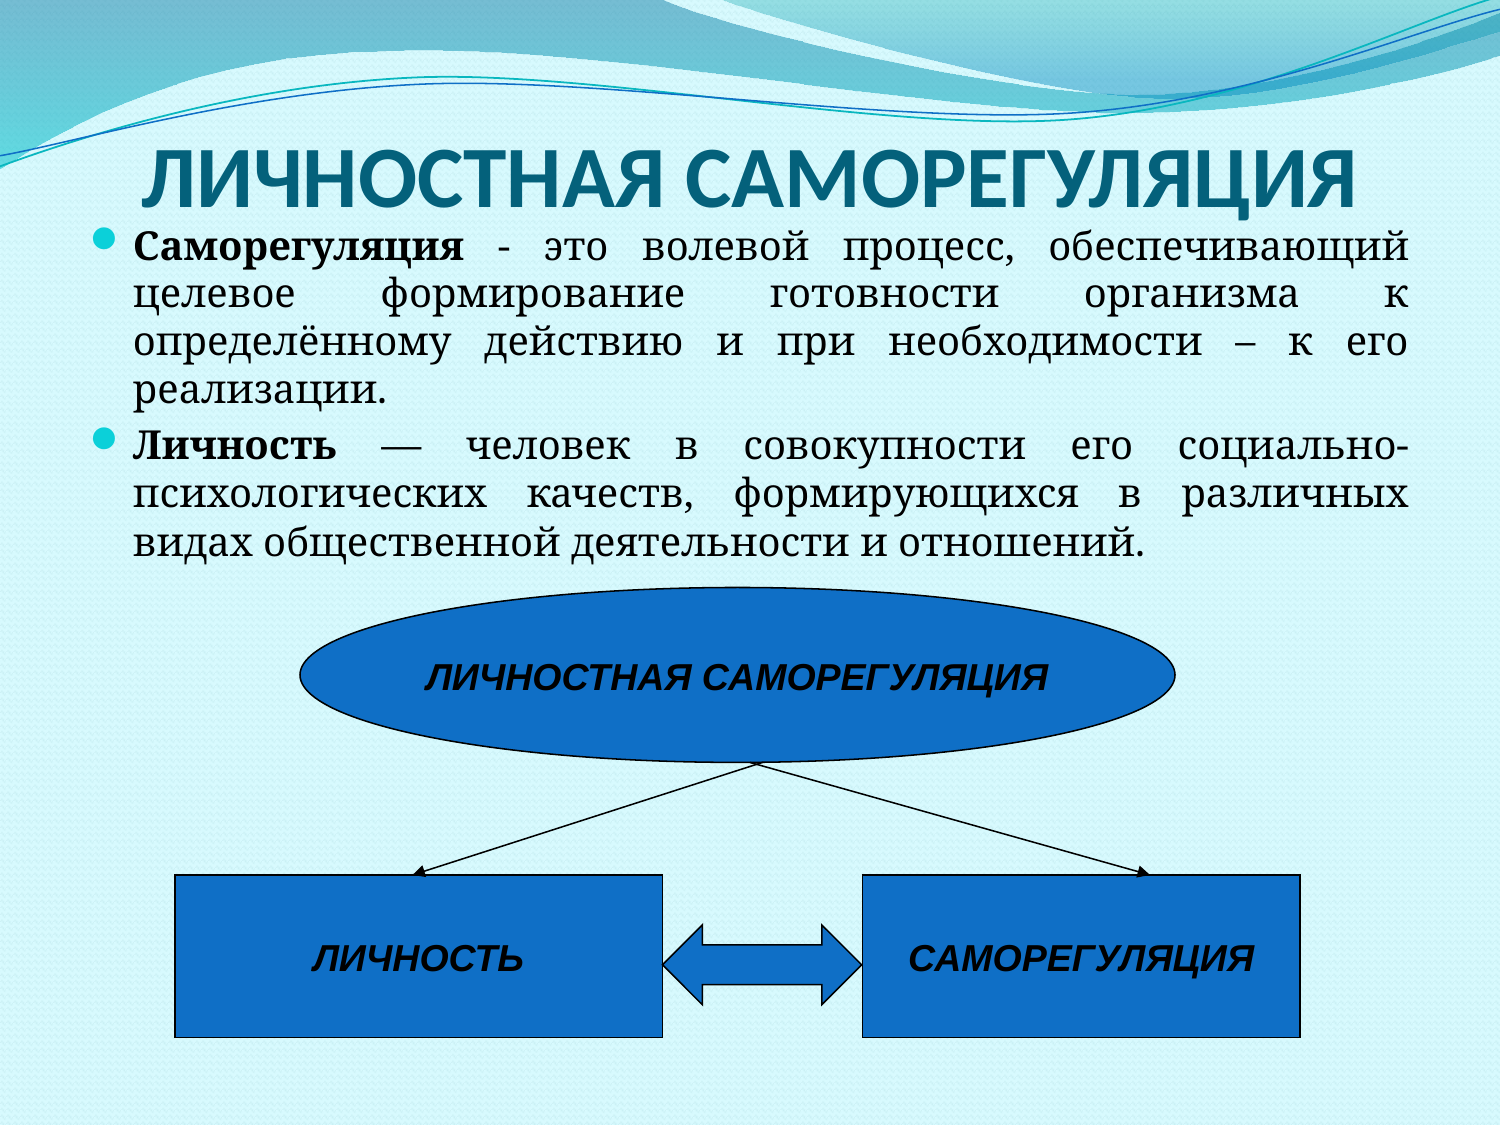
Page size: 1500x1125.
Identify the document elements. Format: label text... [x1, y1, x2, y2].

list Саморегуляция - это волевой процесс, обеспечивающий целевое формирование готовности организма к определённому действию и при необходимости – к его реализации. Личность — человек в совокупности его социально-психологических качеств, формирующихся в различных видах общественной деятельности и отношений. [75, 212, 1425, 575]
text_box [174, 587, 1301, 1038]
title ЛИЧНОСТНАЯ САМОРЕГУЛЯЦИЯ [75, 37, 1425, 212]
